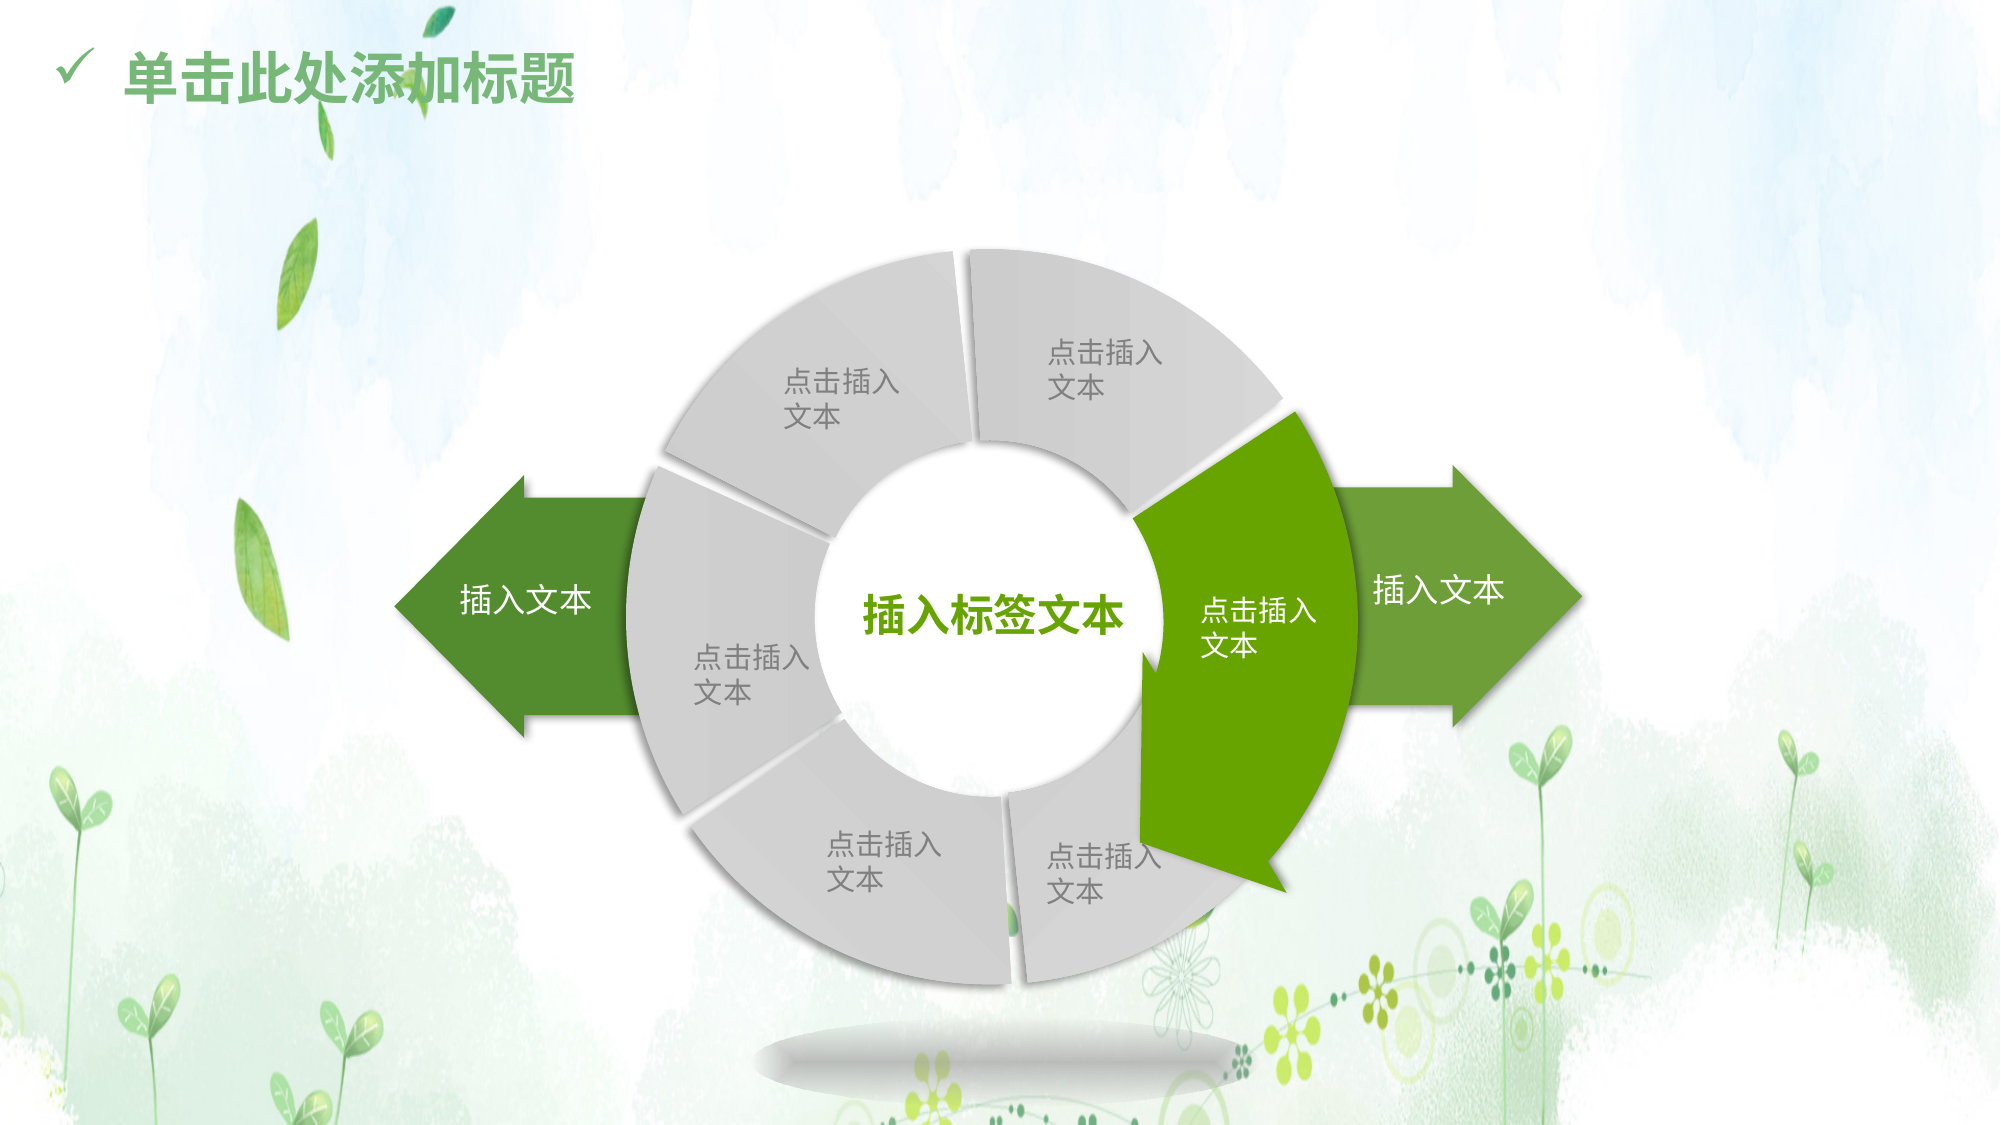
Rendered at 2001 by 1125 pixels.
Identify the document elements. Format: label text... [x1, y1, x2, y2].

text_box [1397, 464, 1583, 728]
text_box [626, 249, 1355, 985]
picture [0, 0, 2001, 1125]
title 单击此处添加标题 [36, 43, 1762, 120]
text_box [394, 475, 601, 738]
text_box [601, 190, 1397, 1022]
text_box [749, 1022, 1261, 1109]
